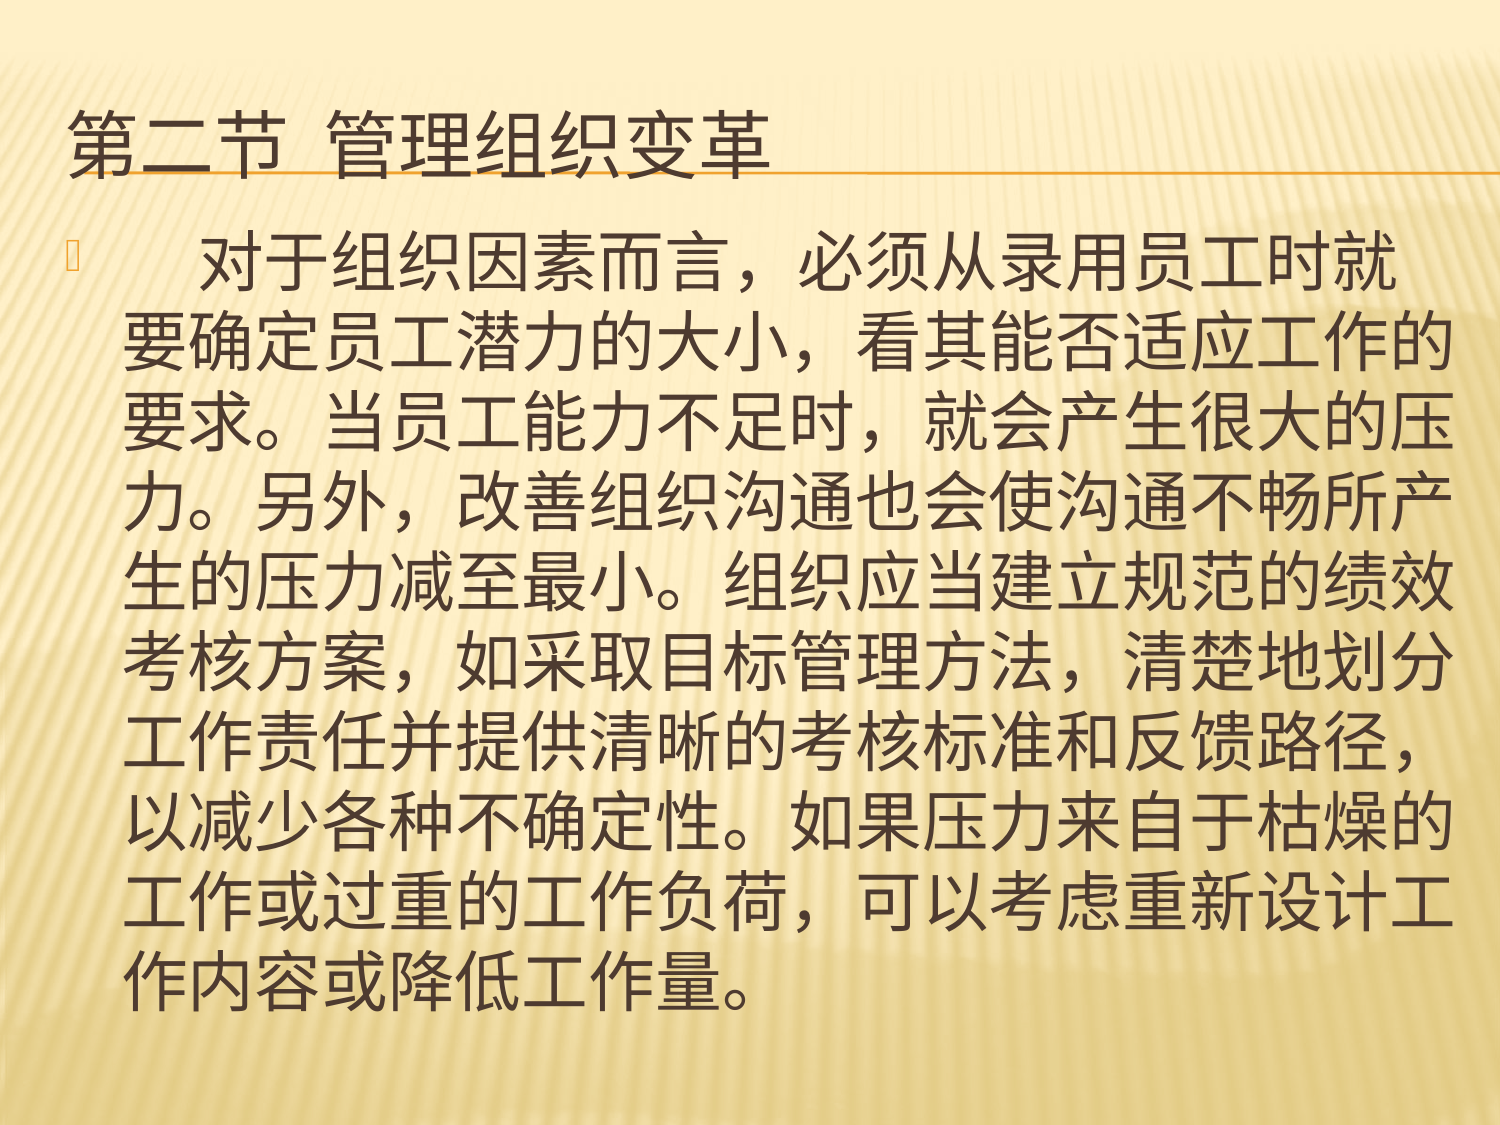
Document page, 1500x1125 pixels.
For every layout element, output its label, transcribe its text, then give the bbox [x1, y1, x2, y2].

title 第二节 管理组织变革 [50, 75, 1475, 212]
list 对于组织因素而言，必须从录用员工时就要确定员工潜力的大小，看其能否适应工作的要求。当员工能力不足时，就会产生很大的压力。另外，改善组织沟通也会使沟通不畅所产生的压力减至最小。组织应当建立规范的绩效考核方案，如采取目标管理方法，清楚地划分工作责任并提供清晰的考核标准和反馈路径，以减少各种不确定性。如果压力来自于枯燥的工作或过重的工作负荷，可以考虑重新设计工作内容或降低工作量。 [49, 212, 1476, 956]
